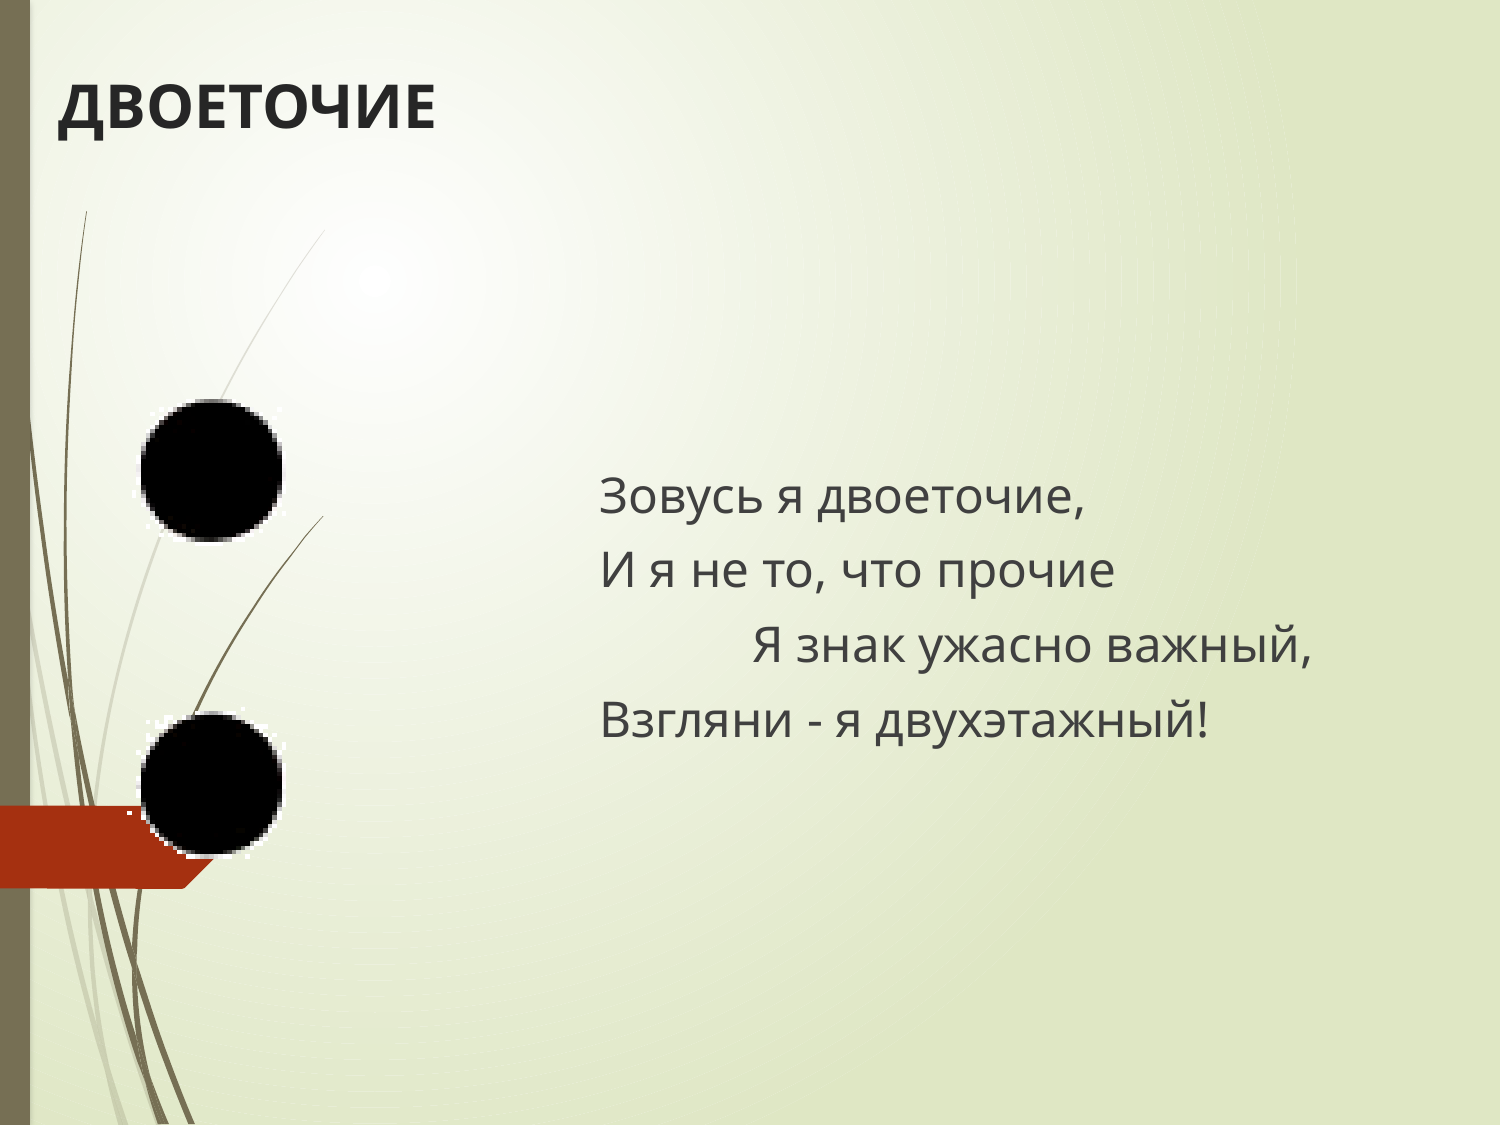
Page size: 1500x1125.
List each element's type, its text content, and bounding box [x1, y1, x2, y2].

picture [111, 373, 385, 894]
title ДВОЕТОЧИЕ [41, 42, 456, 204]
list Зовусь я двоеточие, И я не то, что прочие Я знак ужасно важный, Взгляни - я двухэтажный! [584, 456, 1344, 776]
